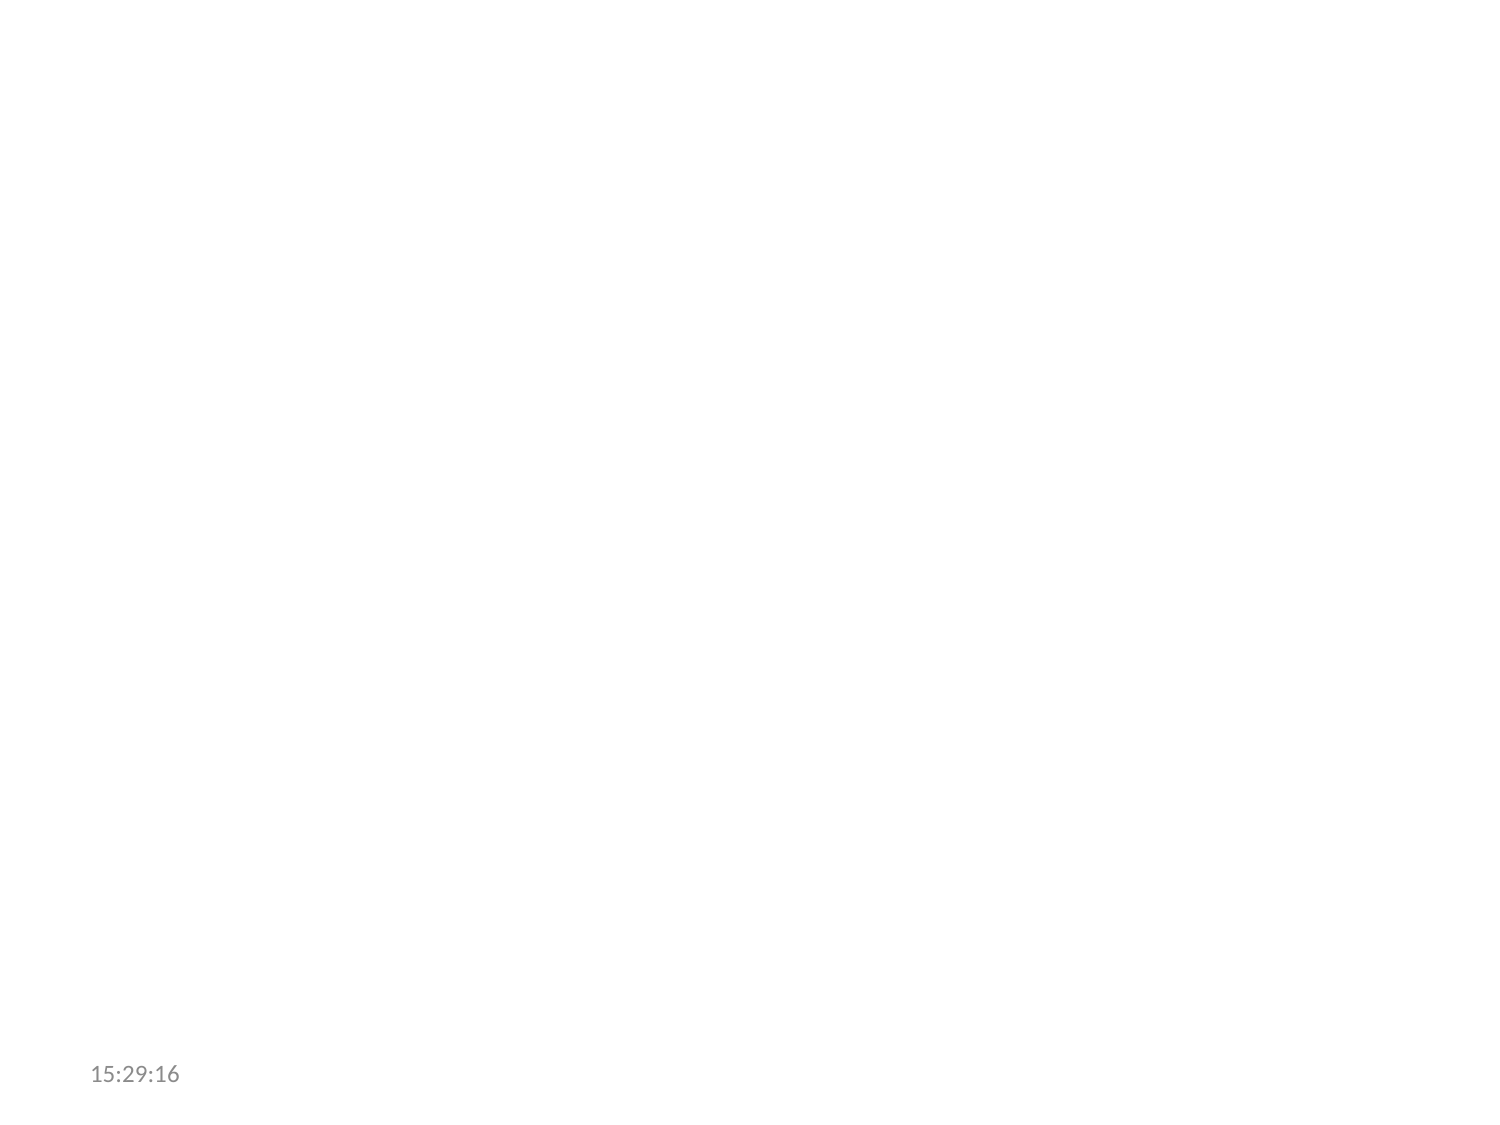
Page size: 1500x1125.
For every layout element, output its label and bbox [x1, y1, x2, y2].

slide_number [75, 1042, 425, 1103]
